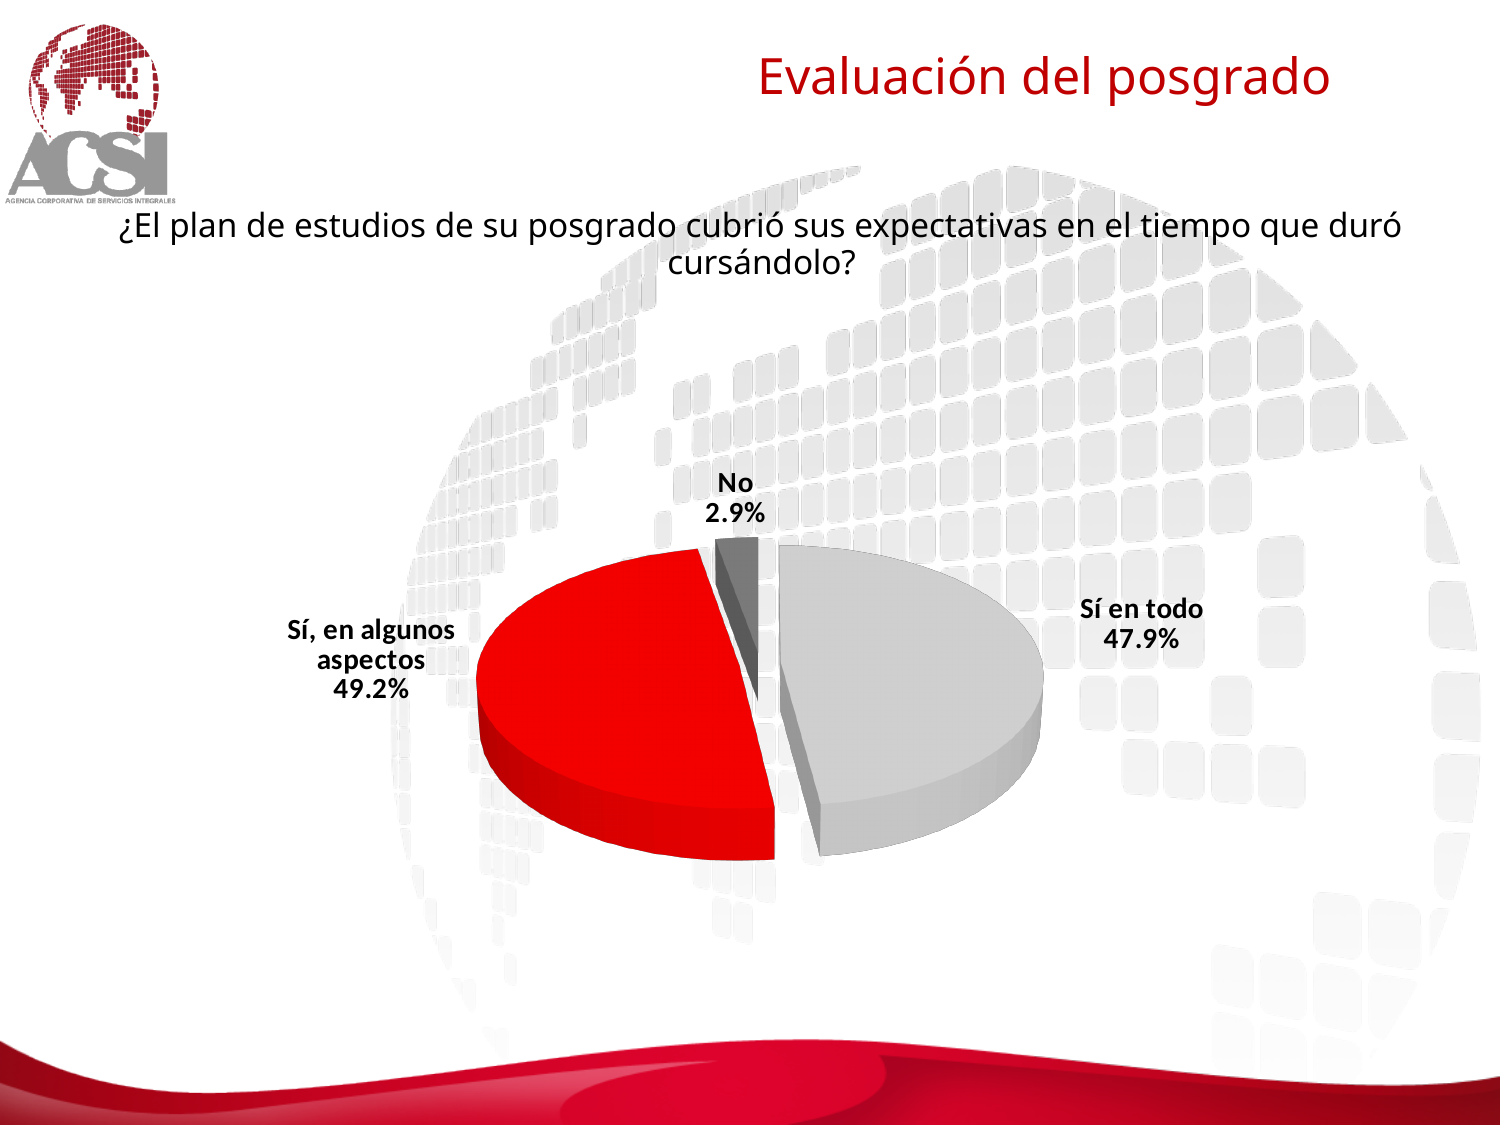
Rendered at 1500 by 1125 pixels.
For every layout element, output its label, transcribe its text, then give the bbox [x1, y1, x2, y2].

chart [265, 243, 1251, 1104]
picture [0, 149, 1500, 1125]
picture [0, 19, 182, 208]
text_box ¿El plan de estudios de su posgrado cubrió sus expectativas en el tiempo que duró cursándolo? [64, 200, 1459, 290]
text_box Evaluación del posgrado [589, 42, 1500, 114]
